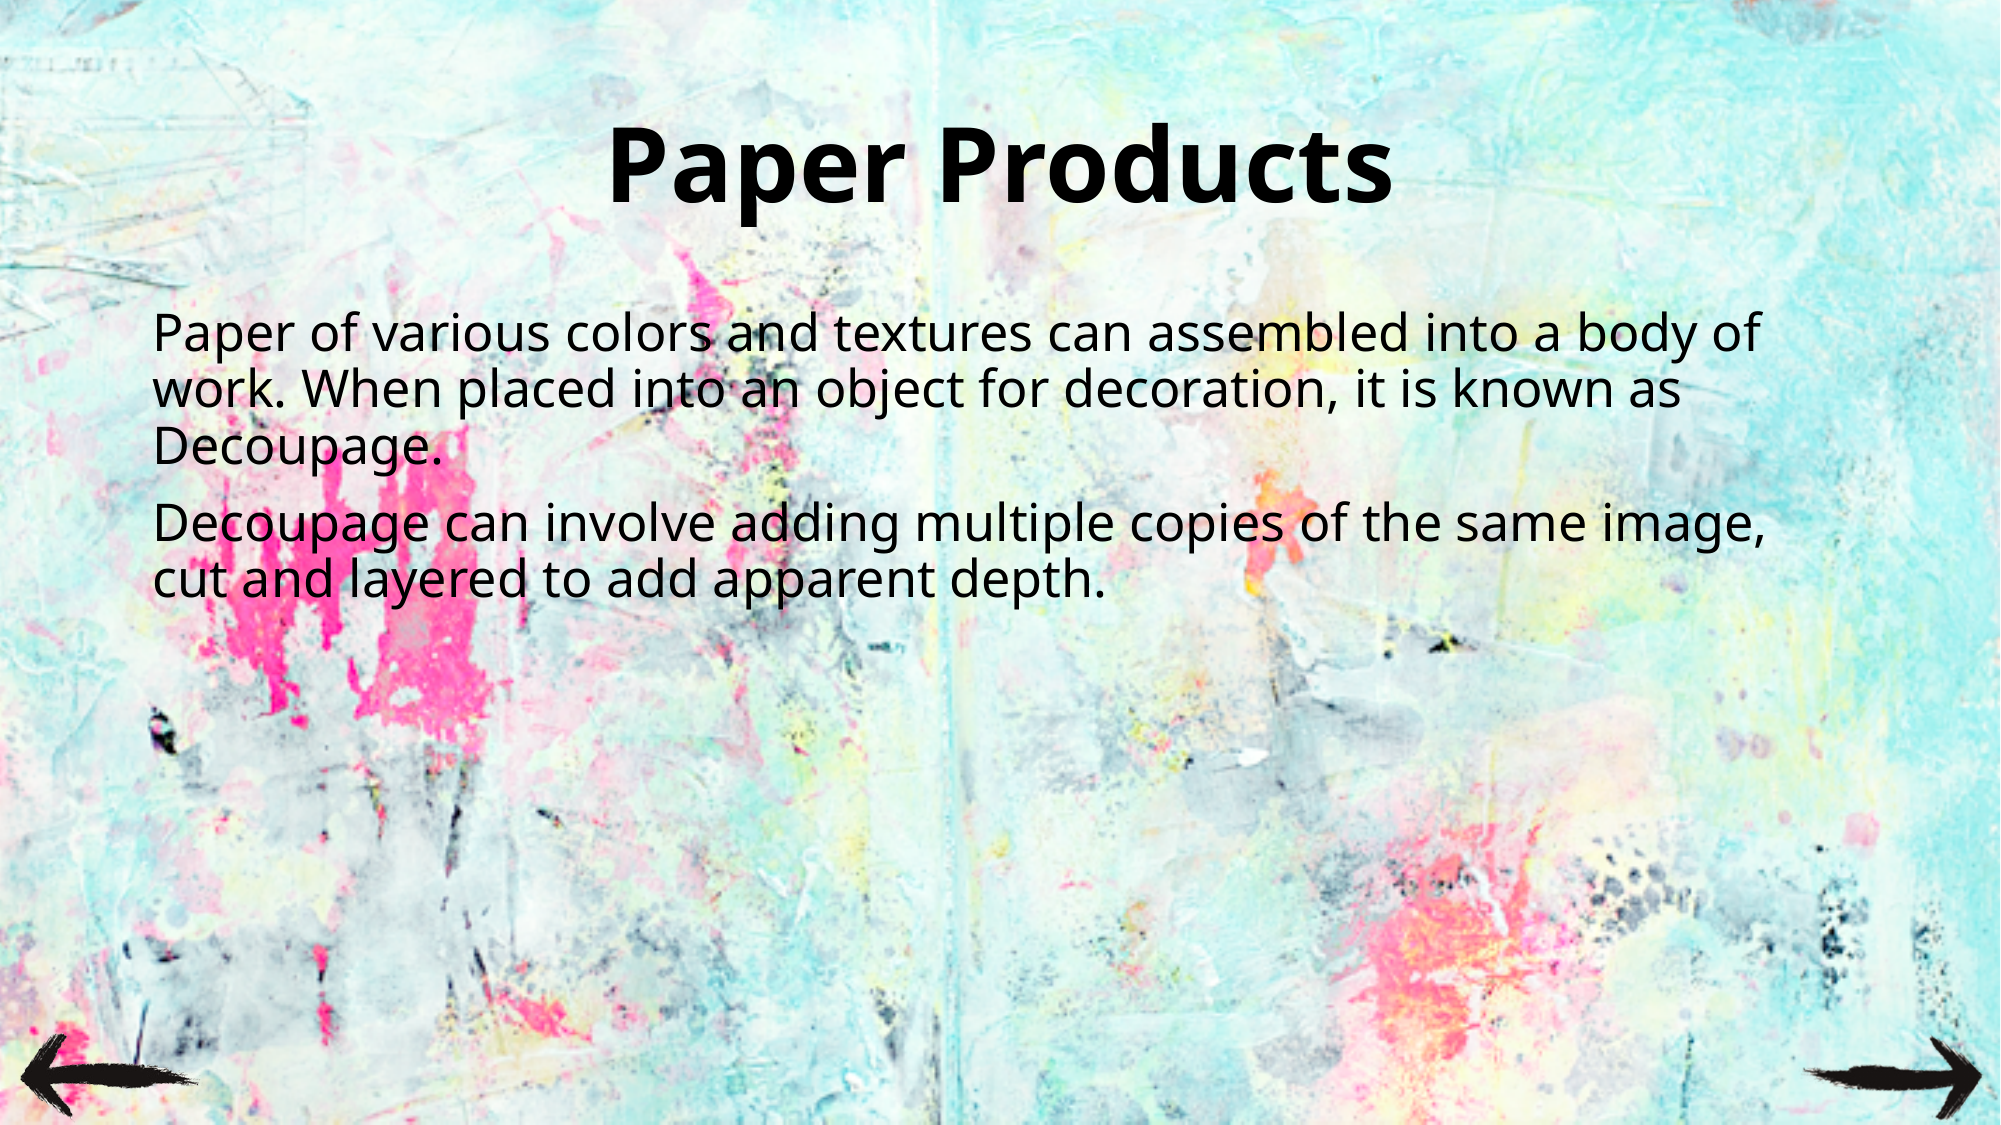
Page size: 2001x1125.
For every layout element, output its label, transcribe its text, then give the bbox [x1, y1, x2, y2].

list Paper of various colors and textures can assembled into a body of work. When placed into an object for decoration, it is known as Decoupage. Decoupage can involve adding multiple copies of the same image, cut and layered to add apparent depth. [137, 299, 1863, 1014]
picture [0, 0, 2001, 1125]
title Paper Products [137, 59, 1863, 278]
